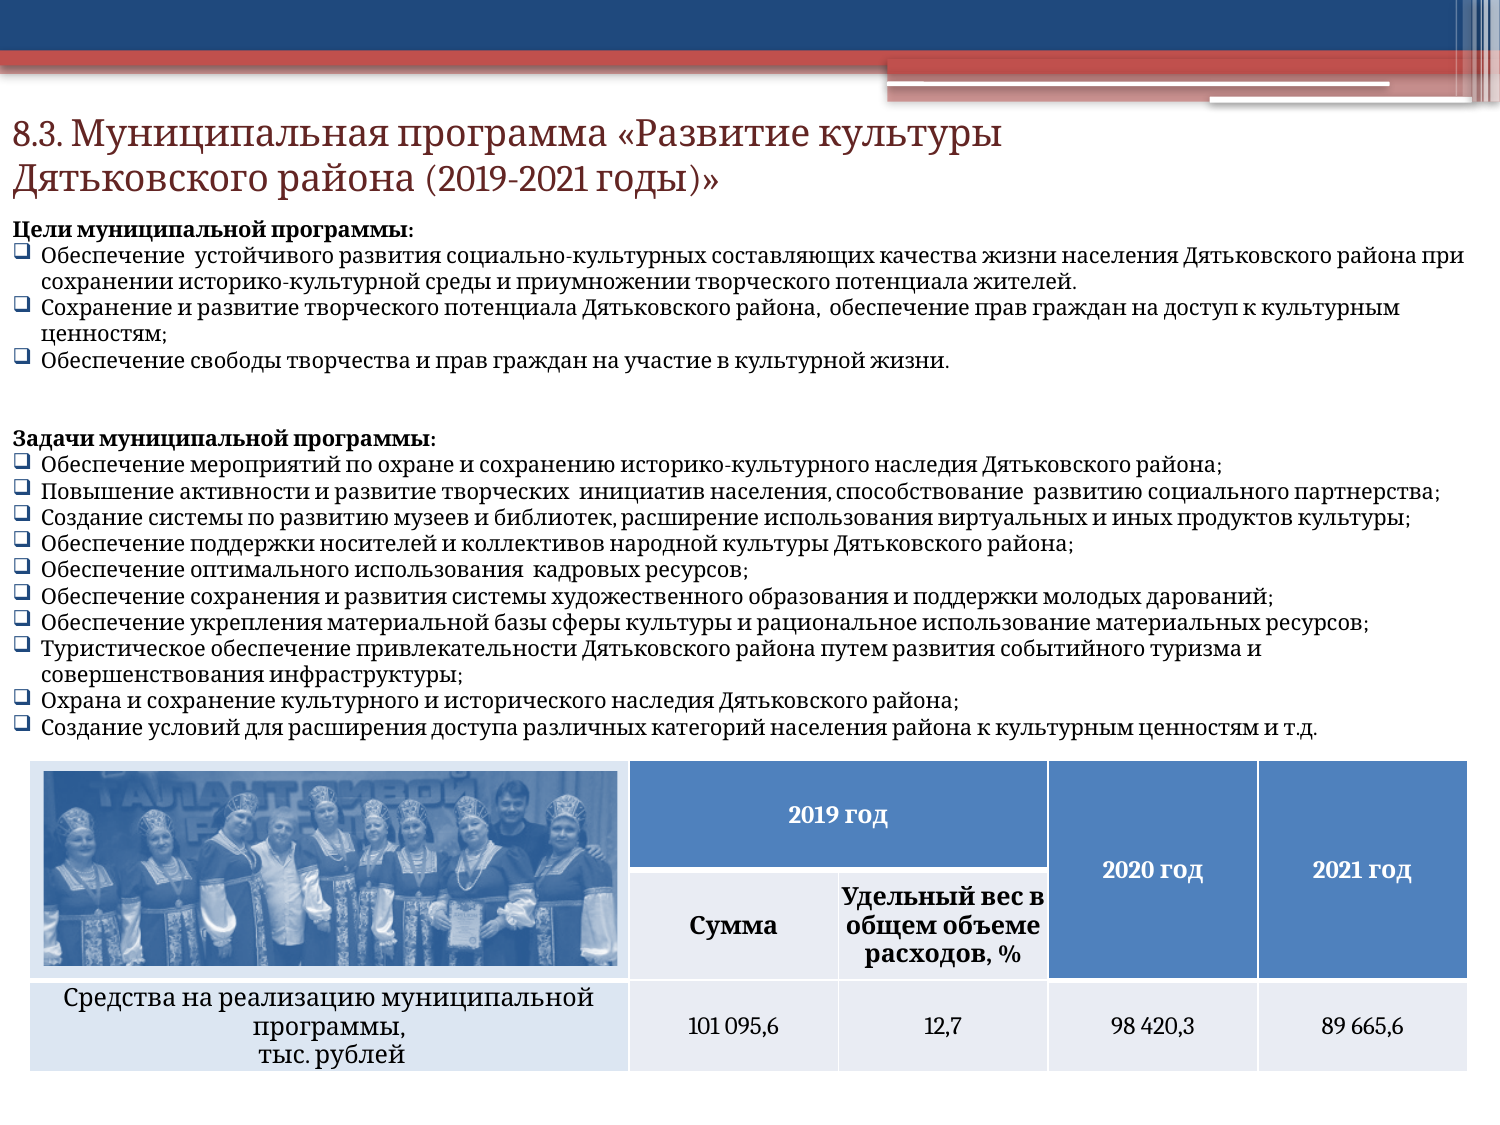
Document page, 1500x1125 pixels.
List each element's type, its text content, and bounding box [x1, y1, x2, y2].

text_box Цели муниципальной программы: Обеспечение устойчивого развития социально-культурных составляющих качества жизни населения Дятьковского района при сохранении историко-культурной среды и приумножении творческого потенциала жителей. Сохранение и развитие творческого потенциала Дятьковского района, обеспечение прав граждан на доступ к культурным ценностям; Обеспечение свободы творчества и прав граждан на участие в культурной жизни. Задачи муниципальной программы: Обеспечение мероприятий по охране и сохранению историко-культурного наследия Дятьковского района; Повышение активности и развитие творческих инициатив населения, способствование развитию социального партнерства; Создание системы по развитию музеев и библиотек, расширение использования виртуальных и иных продуктов культуры; Обеспечение поддержки носителей и коллективов народной культуры Дятьковского района; Обеспечение оптимального использования кадровых ресурсов; Обеспечение сохранения и развития системы художественного образования и поддержки молодых дарований; Обеспечение укрепления материальной базы сферы культуры и рациональное использование материальных ресурсов; Туристическое обеспечение привлекательности Дятьковского района путем развития событийного туризма и совершенствования инфраструктуры; Охрана и сохранение культурного и исторического наследия Дятьковского района; Создание условий для расширения доступа различных категорий населения района к культурным ценностям и т.д. [0, 207, 1500, 747]
table_cell Средства на реализацию муниципальной программы, тыс. рублей [30, 983, 628, 1071]
table_cell 12,7 [839, 981, 1047, 1071]
table_header 2019 год [630, 761, 1047, 867]
table_cell 101 095,6 [630, 981, 838, 1071]
table_cell Сумма [630, 873, 838, 979]
picture [43, 770, 618, 966]
table_cell 98 420,3 [1049, 983, 1257, 1071]
table_header [30, 761, 628, 978]
table_header 2020 год [1049, 761, 1257, 978]
table_header 2021 год [1259, 761, 1467, 978]
text_box 8.3. Муниципальная программа «Развитие культуры Дятьковского района (2019-2021 годы)» [0, 101, 1500, 207]
table_cell 89 665,6 [1259, 983, 1467, 1071]
table_cell Удельный вес в общем объеме расходов, % [839, 873, 1047, 979]
